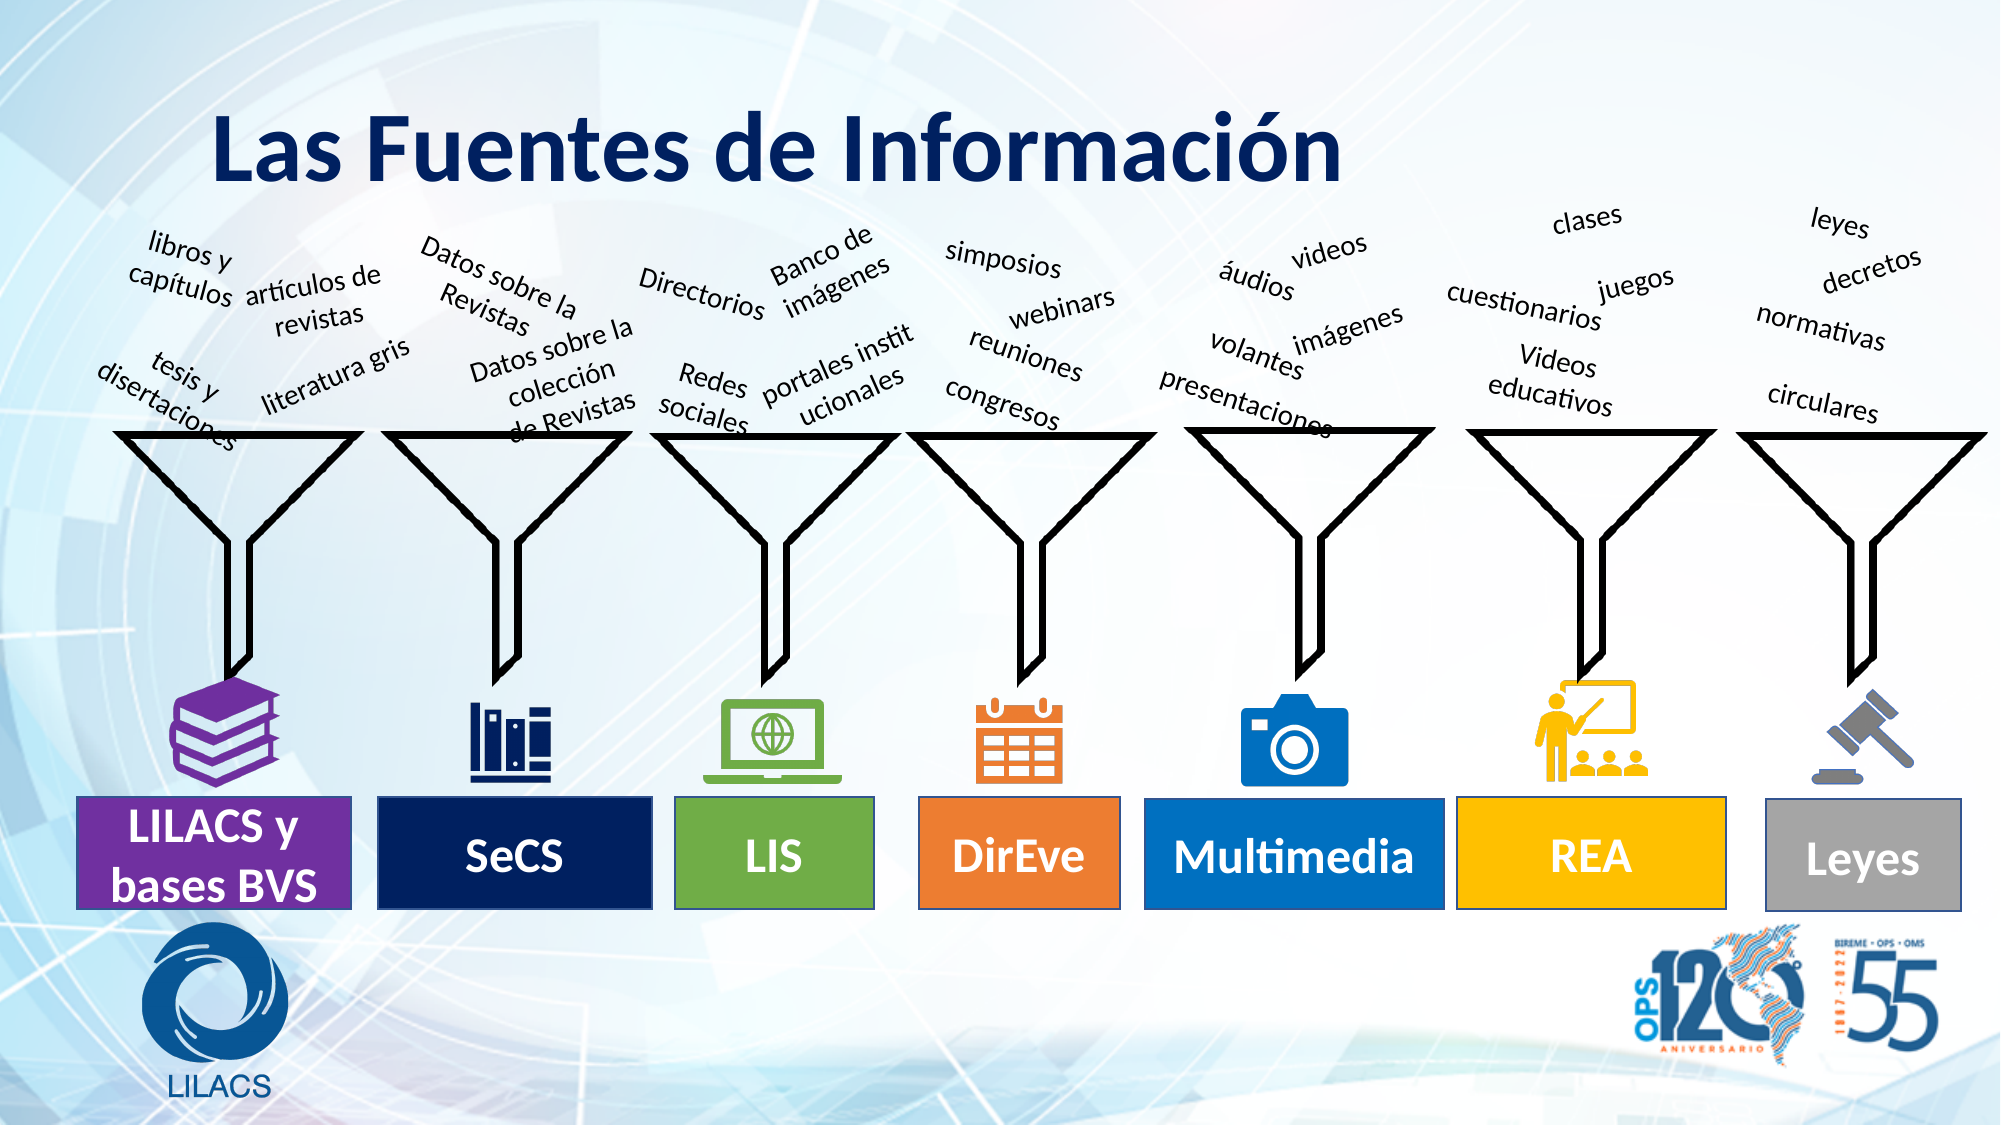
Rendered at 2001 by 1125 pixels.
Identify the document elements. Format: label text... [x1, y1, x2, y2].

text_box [77, 224, 435, 433]
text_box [1721, 196, 1971, 428]
picture [0, 0, 2001, 1125]
text_box Las Fuentes de Información [196, 73, 1928, 209]
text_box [1766, 740, 1962, 912]
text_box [77, 665, 351, 1106]
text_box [1145, 735, 1444, 910]
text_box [674, 740, 875, 910]
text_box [1456, 736, 1726, 910]
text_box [944, 232, 1162, 428]
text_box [918, 740, 1120, 910]
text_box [393, 249, 661, 443]
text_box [1425, 192, 1736, 421]
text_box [603, 226, 944, 440]
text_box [1137, 224, 1448, 428]
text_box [378, 739, 652, 910]
